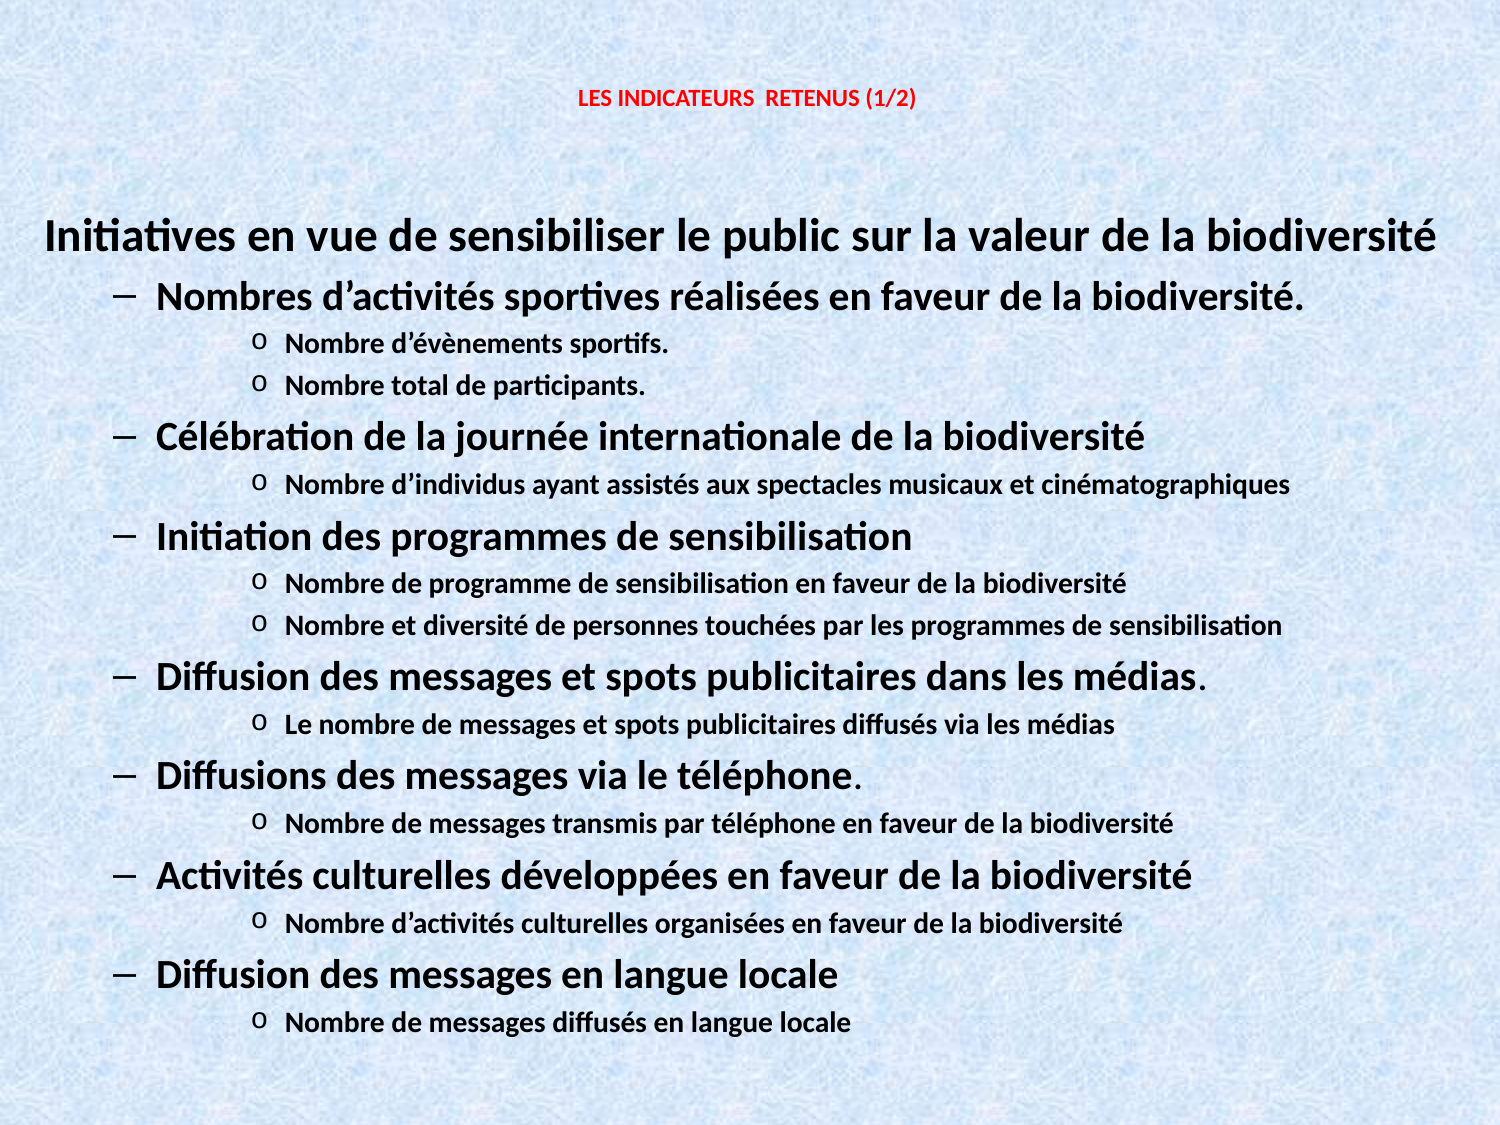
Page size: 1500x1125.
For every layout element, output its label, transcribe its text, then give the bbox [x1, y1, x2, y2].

list Initiatives en vue de sensibiliser le public sur la valeur de la biodiversité Nombres d’activités sportives réalisées en faveur de la biodiversité. Nombre d’évènements sportifs. Nombre total de participants. Célébration de la journée internationale de la biodiversité Nombre d’individus ayant assistés aux spectacles musicaux et cinématographiques Initiation des programmes de sensibilisation Nombre de programme de sensibilisation en faveur de la biodiversité Nombre et diversité de personnes touchées par les programmes de sensibilisation Diffusion des messages et spots publicitaires dans les médias. Le nombre de messages et spots publicitaires diffusés via les médias Diffusions des messages via le téléphone. Nombre de messages transmis par téléphone en faveur de la biodiversité Activités culturelles développées en faveur de la biodiversité Nombre d’activités culturelles organisées en faveur de la biodiversité Diffusion des messages en langue locale Nombre de messages diffusés en langue locale [29, 196, 1471, 1094]
picture [0, 0, 1500, 1125]
title LES INDICATEURS RETENUS (1/2) [24, 45, 1471, 149]
